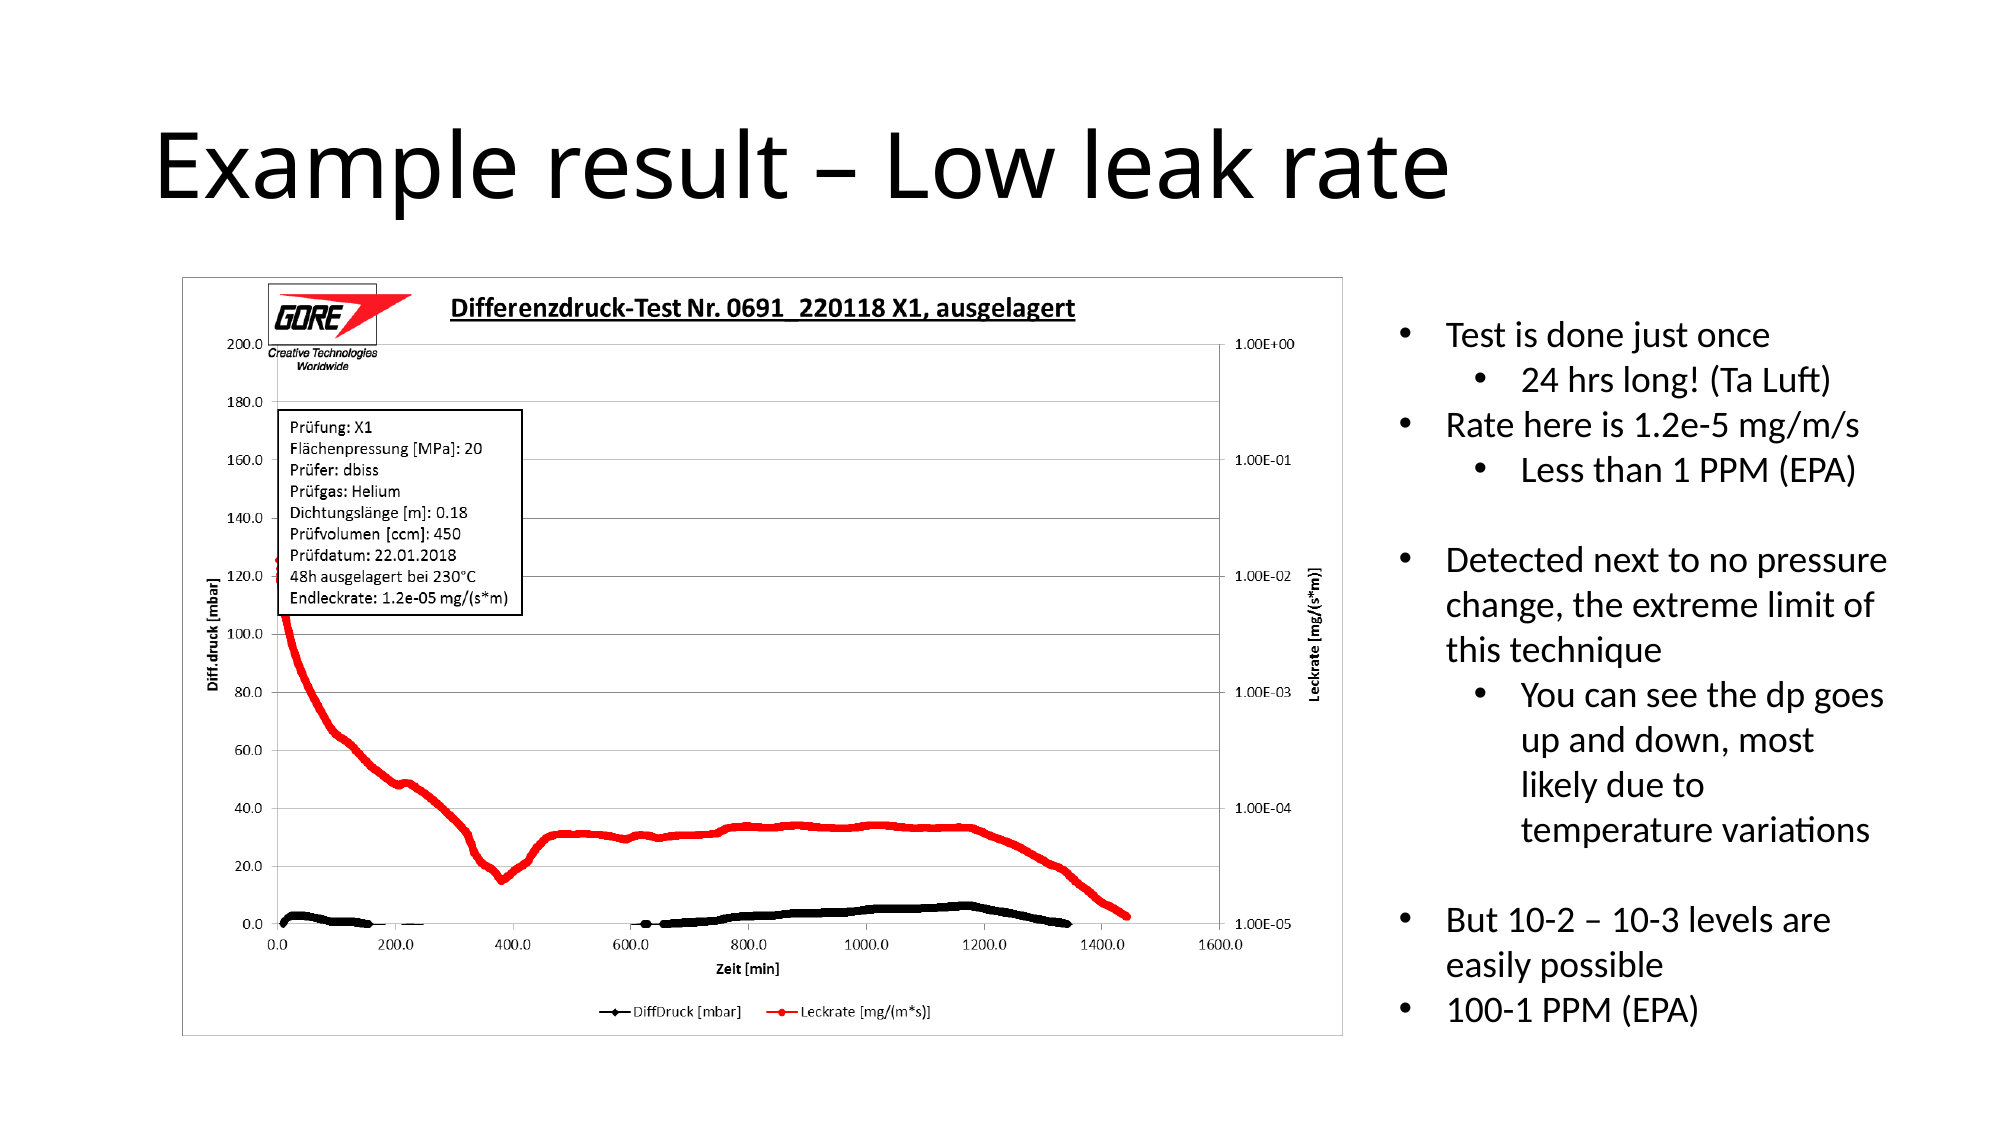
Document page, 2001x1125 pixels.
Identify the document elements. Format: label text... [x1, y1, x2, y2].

title Example result – Low leak rate [137, 59, 1863, 278]
text_box Test is done just once 24 hrs long! (Ta Luft) Rate here is 1.2e-5 mg/m/s Less than 1 PPM (EPA) Detected next to no pressure change, the extreme limit of this technique You can see the dp goes up and down, most likely due to temperature variations But 10-2 – 10-3 levels are easily possible 100-1 PPM (EPA) [1384, 302, 1906, 1083]
picture [182, 277, 1343, 1036]
